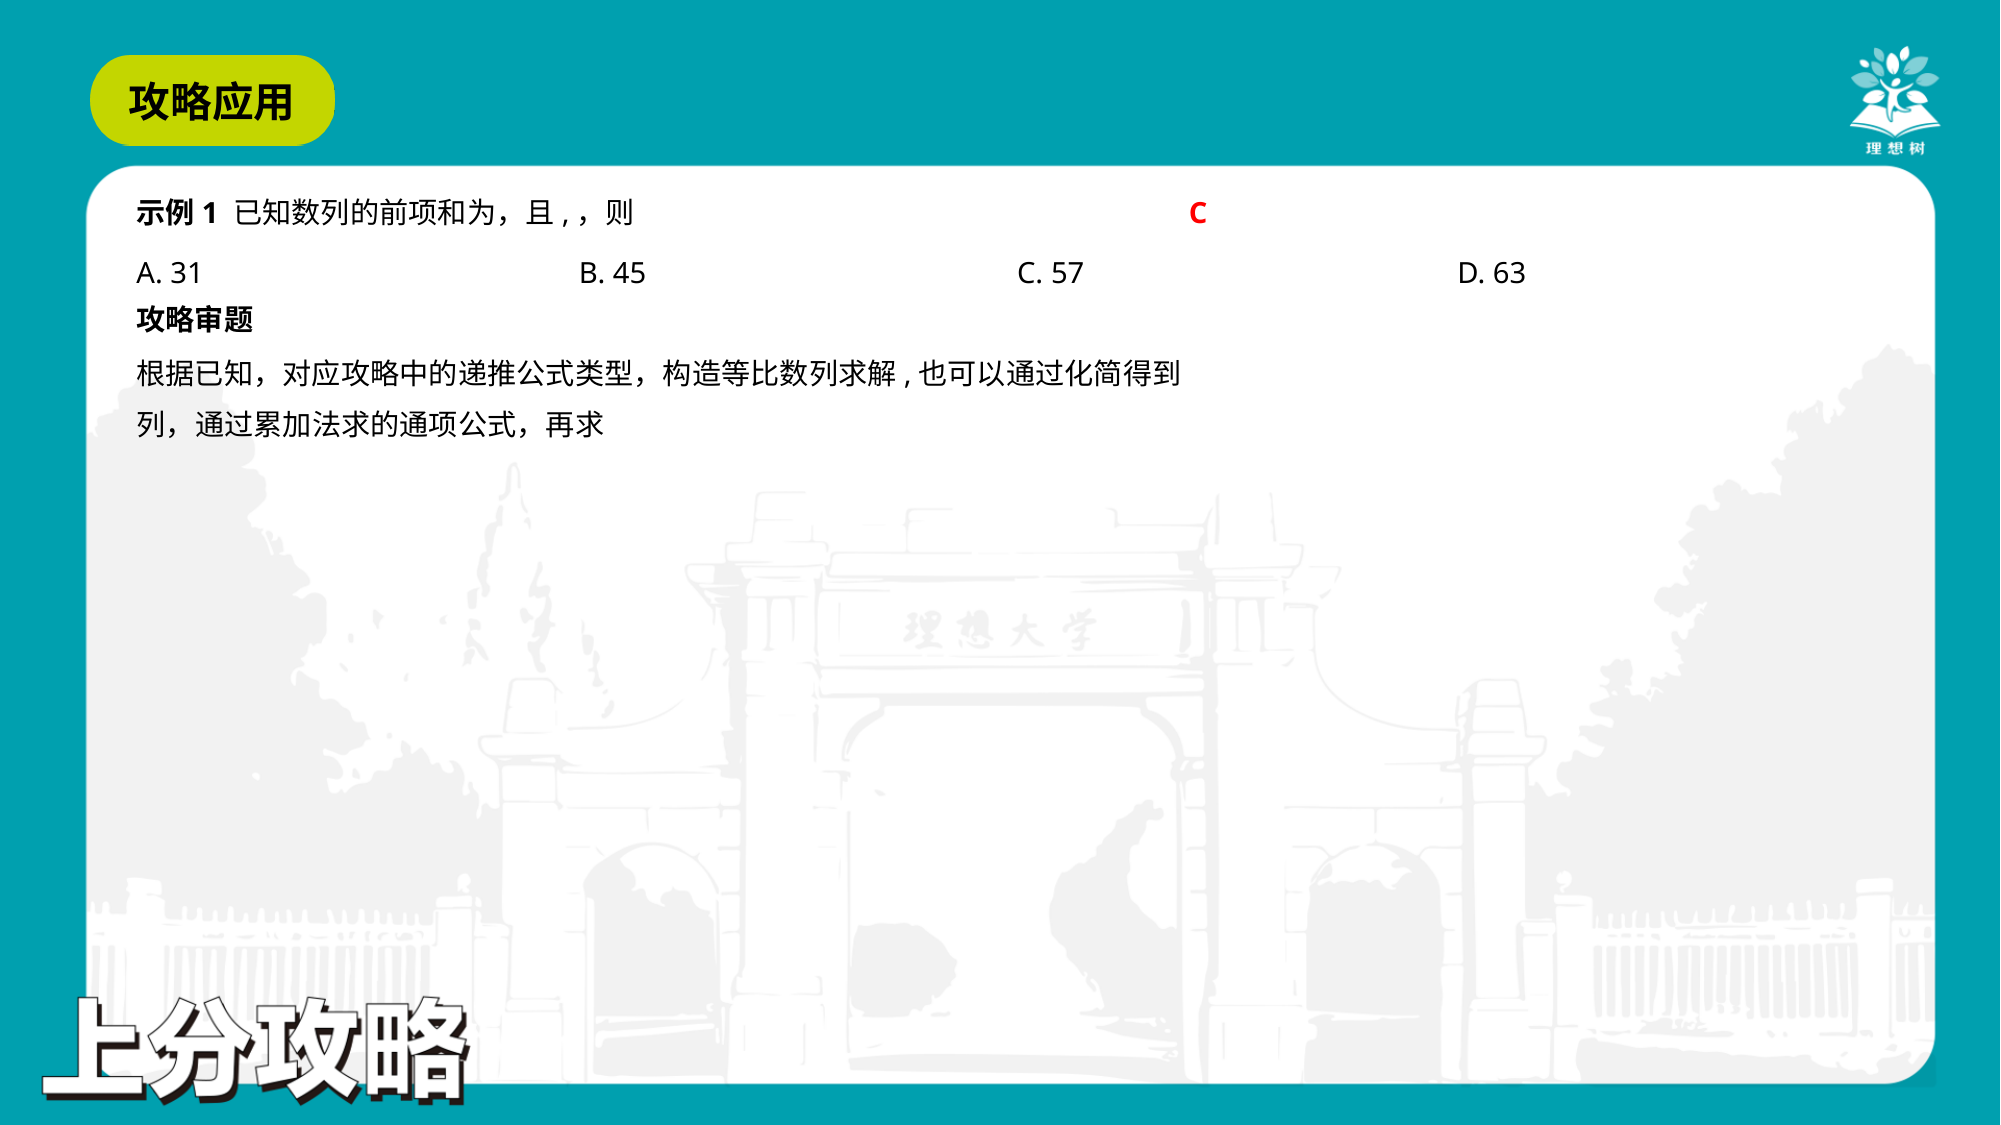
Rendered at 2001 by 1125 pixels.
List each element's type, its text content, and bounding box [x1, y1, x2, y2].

picture [0, 0, 2000, 1125]
text_box C [1180, 176, 1217, 223]
text_box A. 31 B. 45 C. 57 D. 63 [136, 224, 1865, 283]
